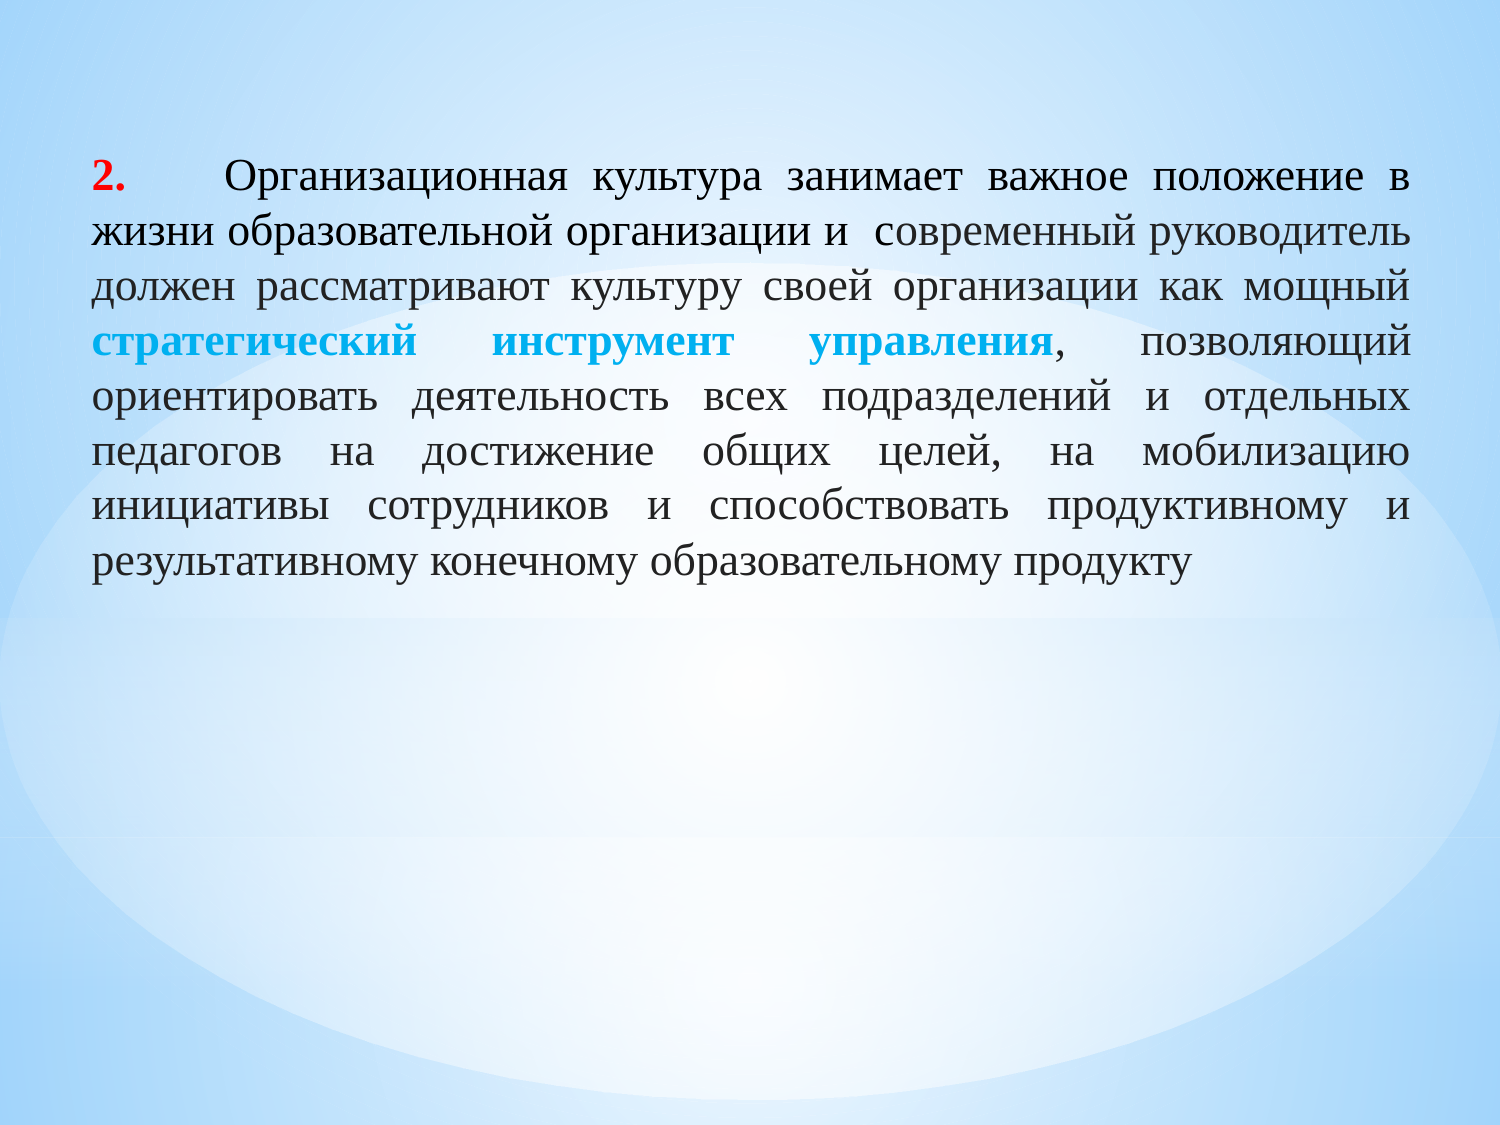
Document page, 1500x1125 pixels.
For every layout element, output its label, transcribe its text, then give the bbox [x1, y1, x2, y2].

list 2. Организационная культура занимает важное положение в жизни образовательной организации и современный руководитель должен рассматривают культуру своей организации как мощный стратегический инструмент управления, позволяющий ориентировать деятельность всех подразделений и отдельных педагогов на достижение общих целей, на мобилизацию инициативы сотрудников и способствовать продуктивному и результативному конечному образовательному продукту [76, 137, 1427, 1005]
